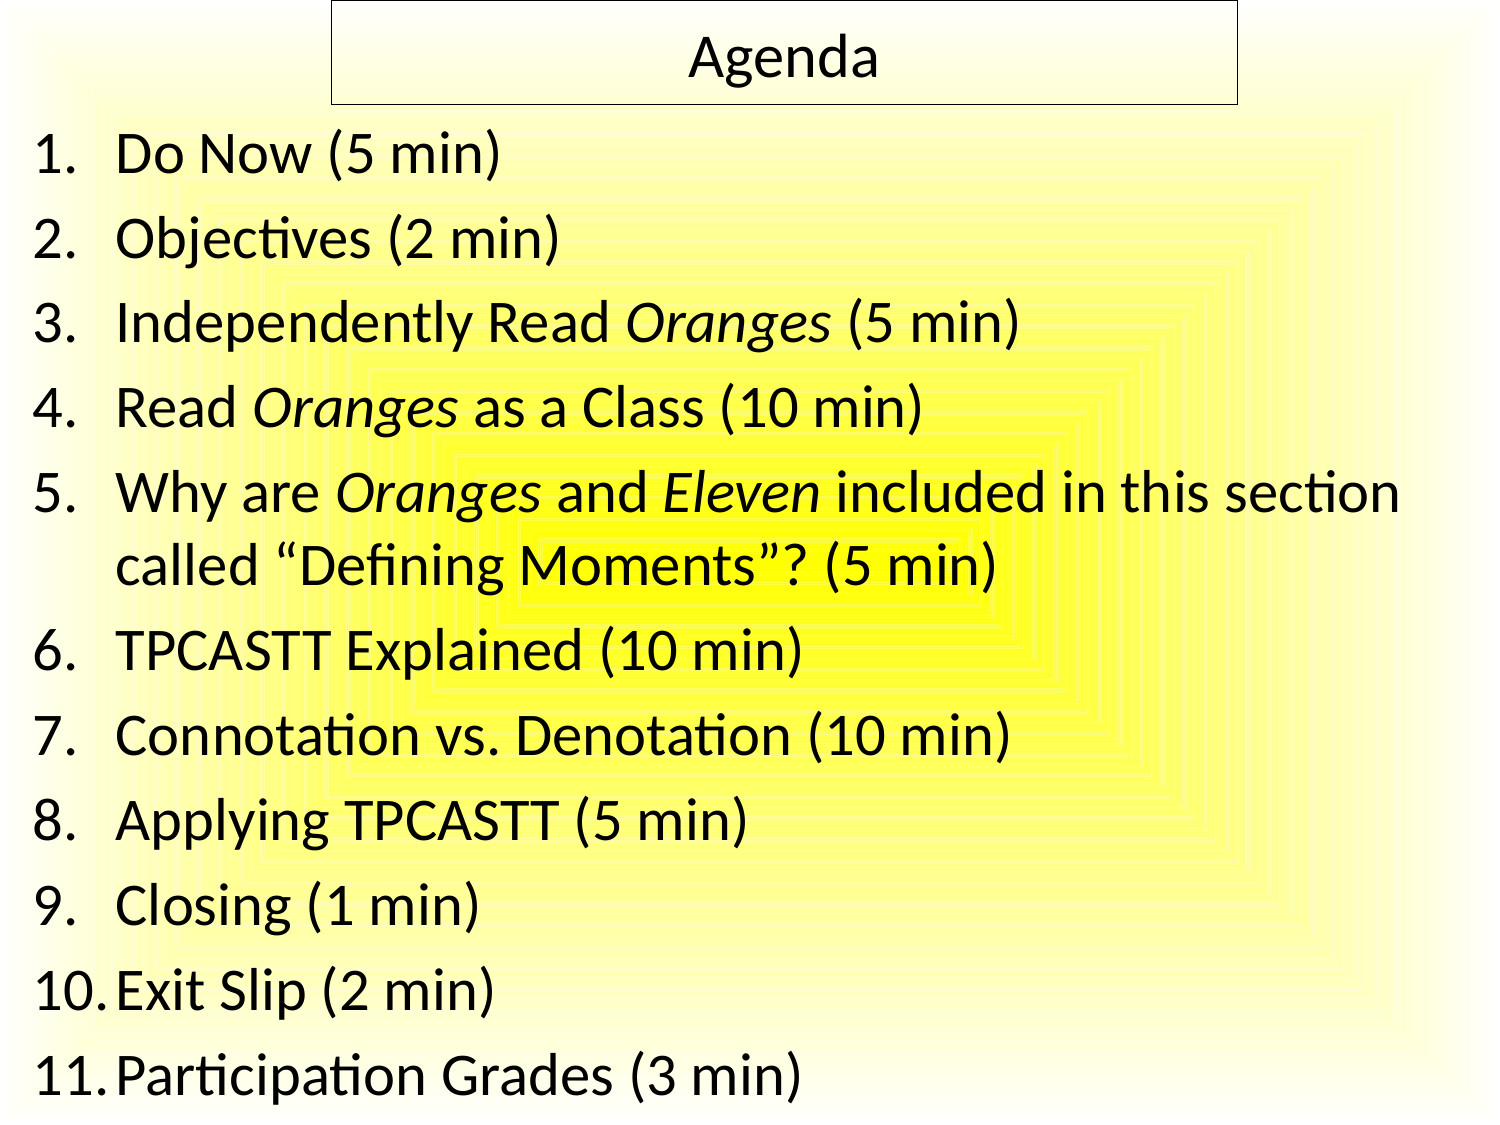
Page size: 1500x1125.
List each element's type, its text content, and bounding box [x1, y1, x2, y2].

list Do Now (5 min) Objectives (2 min) Independently Read Oranges (5 min) Read Oranges as a Class (10 min) Why are Oranges and Eleven included in this section called “Defining Moments”? (5 min) TPCASTT Explained (10 min) Connotation vs. Denotation (10 min) Applying TPCASTT (5 min) Closing (1 min) Exit Slip (2 min) Participation Grades (3 min) [0, 104, 1500, 1125]
text_box Agenda [331, 0, 1238, 105]
